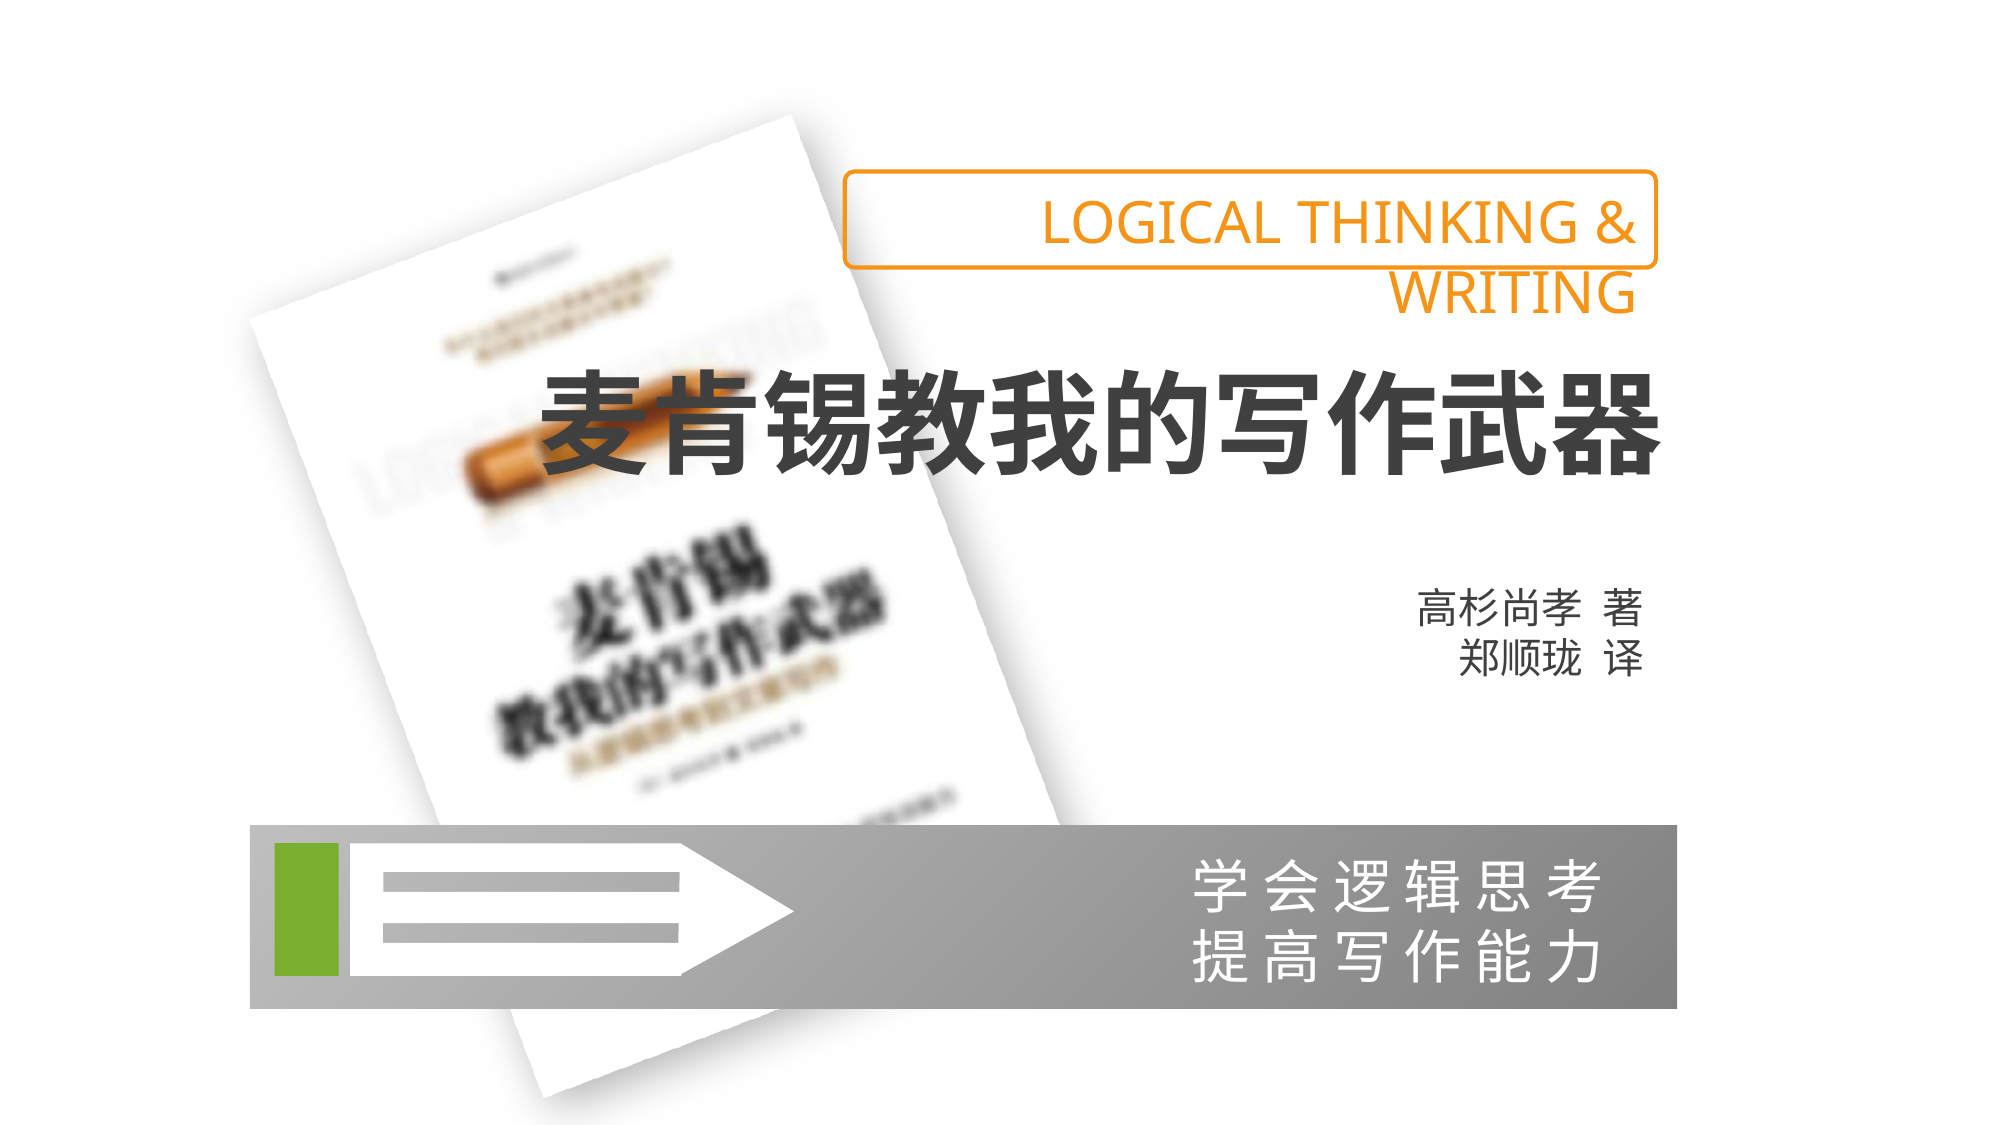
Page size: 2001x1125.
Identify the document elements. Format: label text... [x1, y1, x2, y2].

text_box 麦肯锡教我的写作武器 [960, 345, 1678, 496]
picture [250, 115, 1059, 824]
text_box 高杉尚孝 著 郑顺珑 译 [1286, 574, 1659, 689]
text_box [249, 824, 1678, 1009]
picture [376, 1009, 957, 1097]
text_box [829, 171, 1657, 268]
